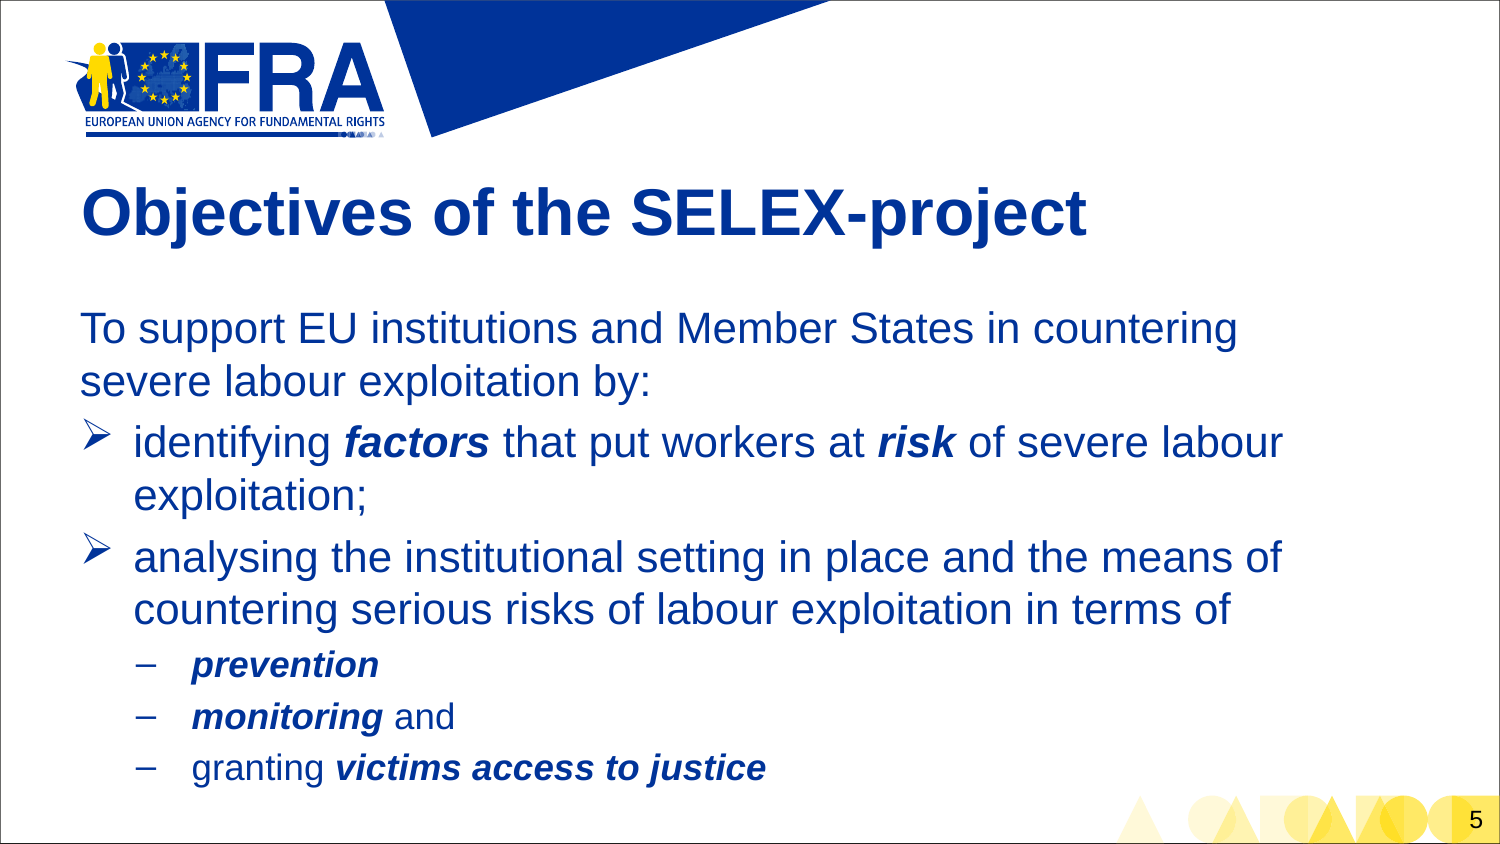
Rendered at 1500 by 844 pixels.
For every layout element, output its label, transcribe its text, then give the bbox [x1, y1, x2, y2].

list To support EU institutions and Member States in countering severe labour exploitation by: identifying factors that put workers at risk of severe labour exploitation; analysing the institutional setting in place and the means of countering serious risks of labour exploitation in terms of prevention monitoring and granting victims access to justice [64, 291, 1400, 800]
title Objectives of the SELEX-project [66, 161, 1437, 257]
